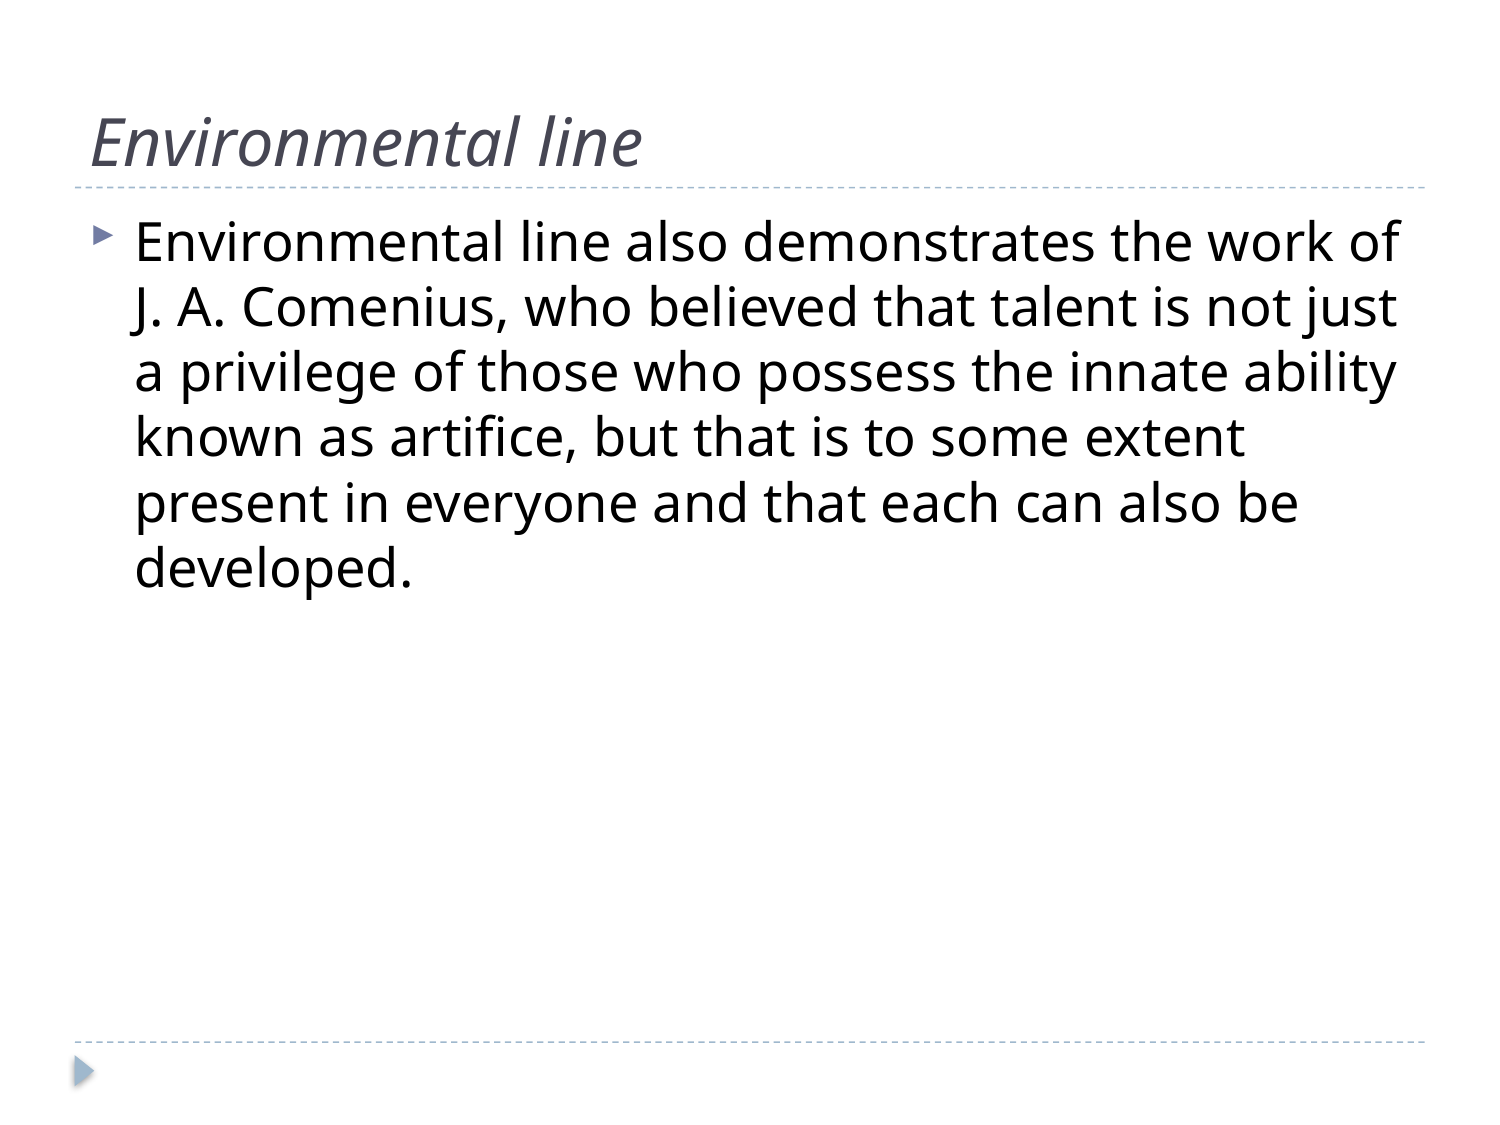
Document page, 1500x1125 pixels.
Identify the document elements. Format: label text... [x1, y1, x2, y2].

list Environmental line also demonstrates the work of J. A. Comenius, who believed that talent is not just a privilege of those who possess the innate ability known as artifice, but that is to some extent present in everyone and that each can also be developed. [75, 200, 1425, 1010]
title Environmental line [75, 24, 1425, 188]
